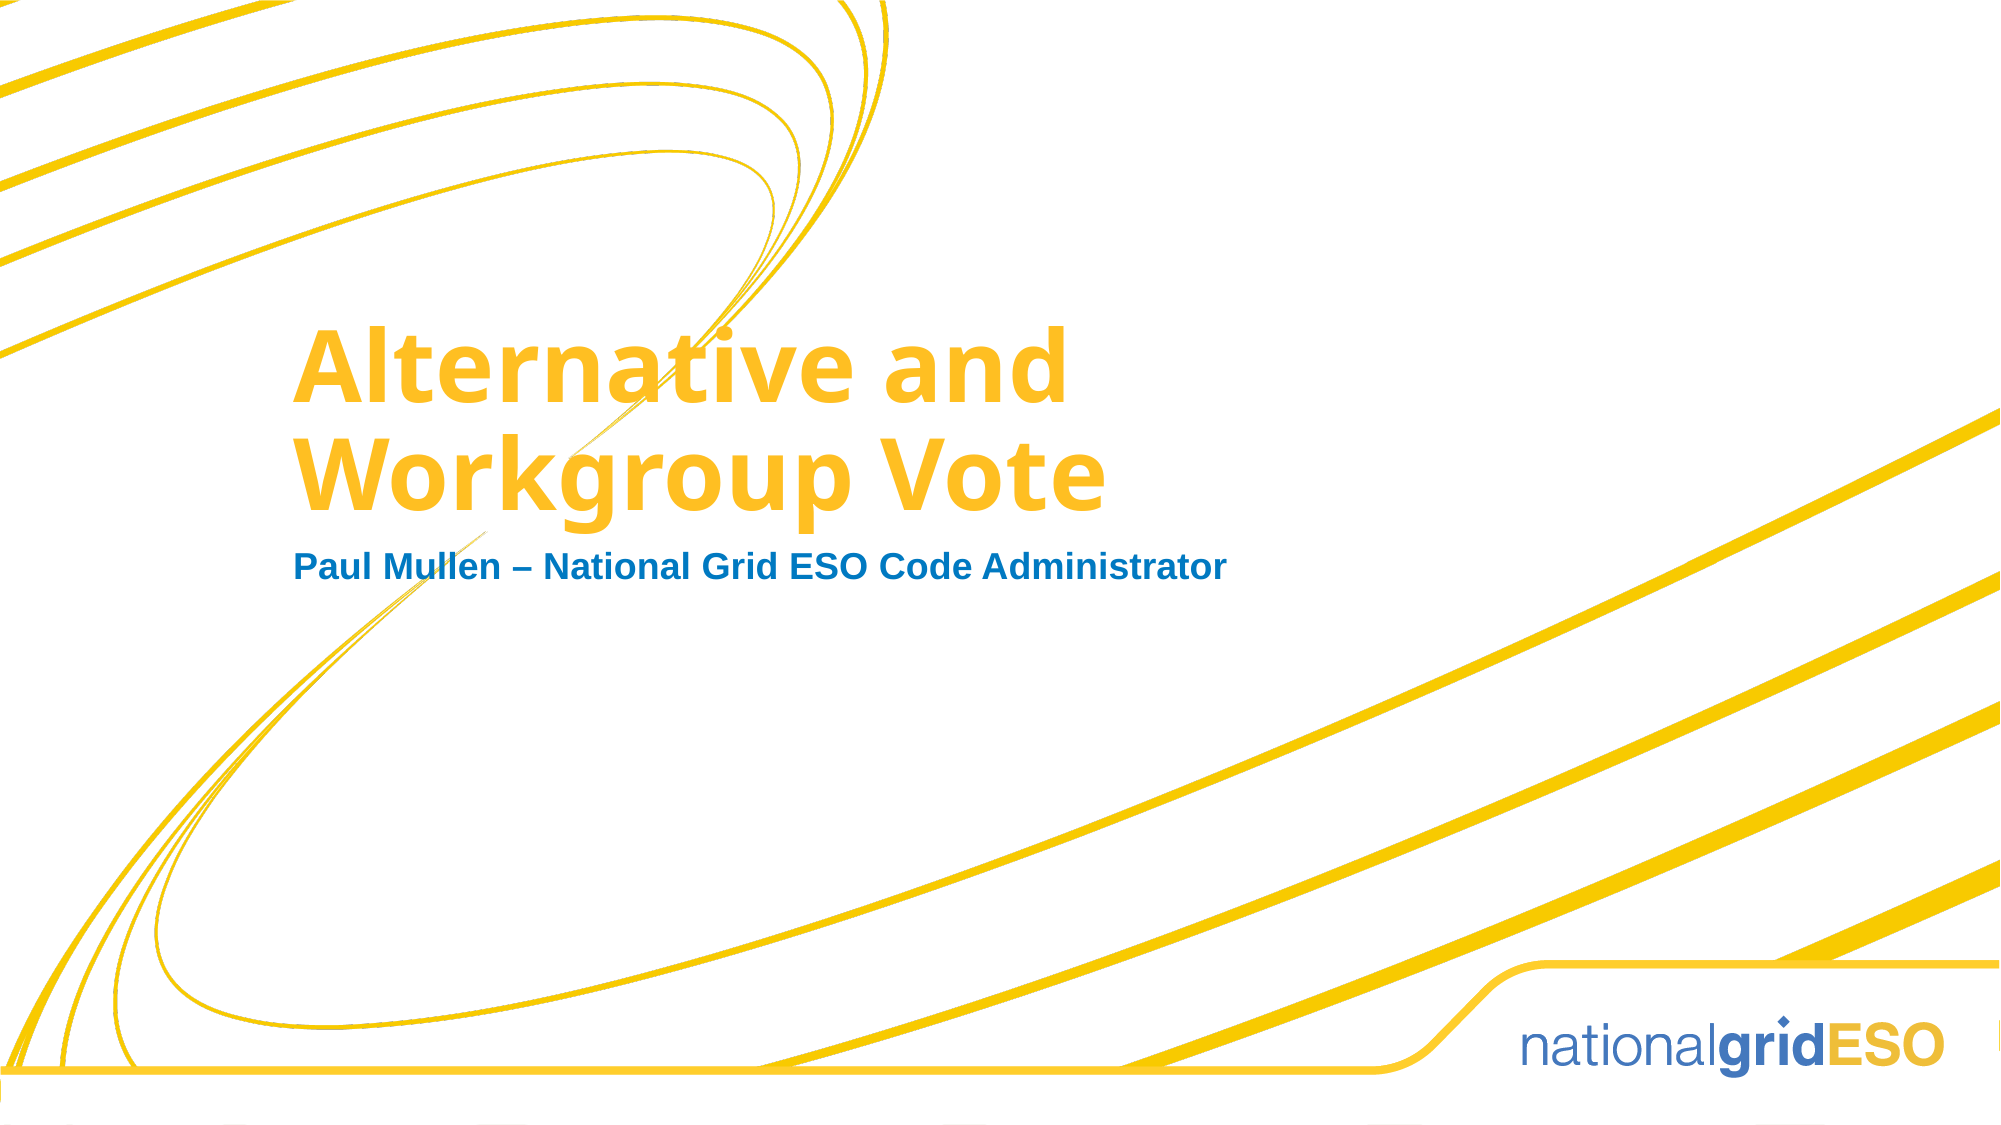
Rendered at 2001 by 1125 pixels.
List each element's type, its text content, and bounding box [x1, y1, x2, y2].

list Alternative and Workgroup Vote [278, 309, 1440, 511]
list Paul Mullen – National Grid ESO Code Administrator [278, 539, 1440, 815]
picture [0, 0, 2000, 1125]
